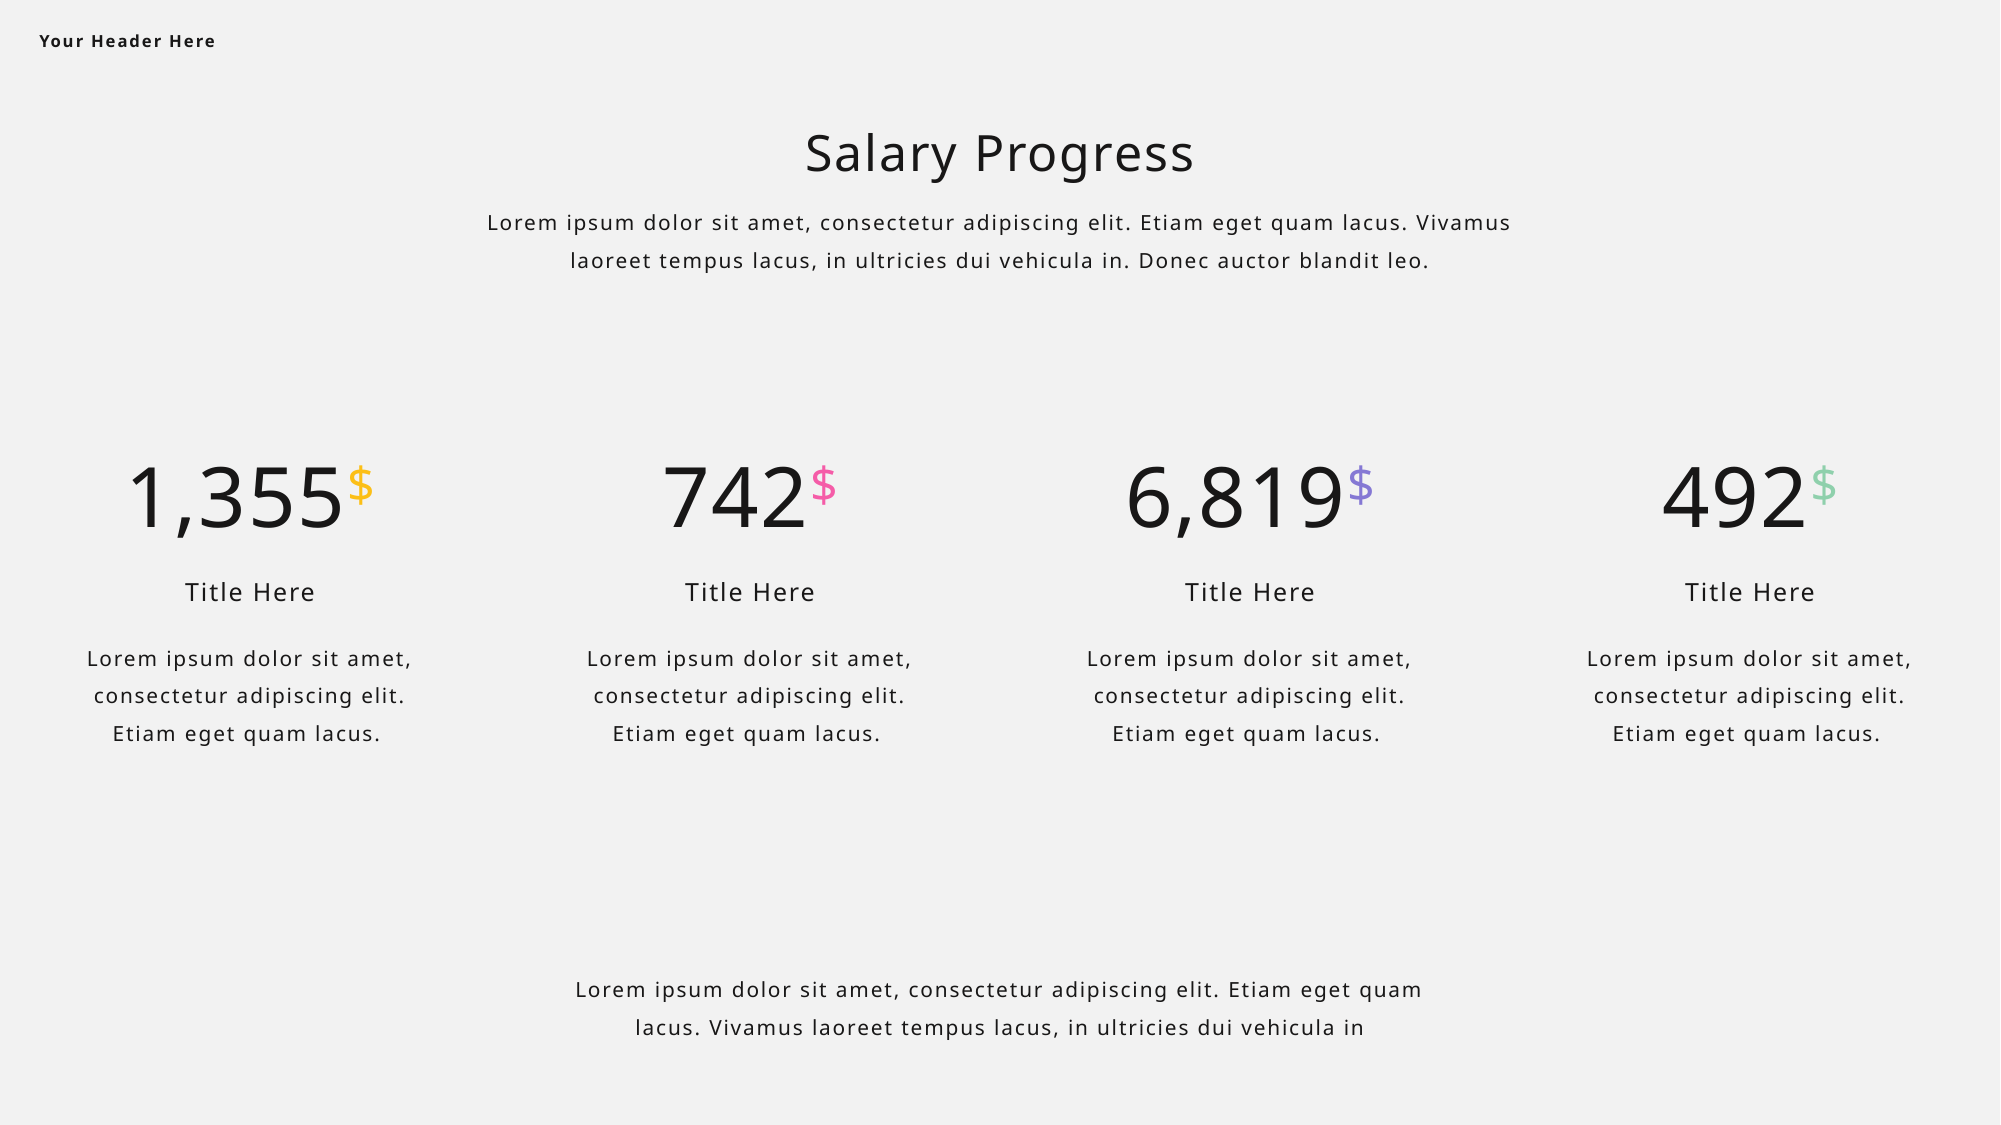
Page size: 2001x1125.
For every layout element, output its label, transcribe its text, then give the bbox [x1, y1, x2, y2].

text_box 742$ [647, 386, 853, 552]
text_box Title Here [70, 553, 430, 614]
text_box Title Here [1570, 553, 1930, 614]
text_box Lorem ipsum dolor sit amet, consectetur adipiscing elit. Etiam eget quam lacus. Vivamus laoreet tempus lacus, in ultricies dui vehicula in [555, 957, 1445, 1047]
text_box Lorem ipsum dolor sit amet, consectetur adipiscing elit. Etiam eget quam lacus. [1570, 625, 1930, 753]
text_box 1,355$ [110, 386, 390, 552]
text_box Lorem ipsum dolor sit amet, consectetur adipiscing elit. Etiam eget quam lacus. [1070, 625, 1430, 753]
text_box 6,819$ [1110, 386, 1390, 552]
text_box Your Header Here [24, 13, 231, 59]
text_box 492$ [1647, 386, 1853, 552]
text_box Title Here [570, 553, 930, 614]
text_box Lorem ipsum dolor sit amet, consectetur adipiscing elit. Etiam eget quam lacus. [70, 625, 430, 753]
text_box Lorem ipsum dolor sit amet, consectetur adipiscing elit. Etiam eget quam lacus. [570, 625, 930, 753]
text_box Title Here [1070, 553, 1430, 614]
text_box Salary Progress [790, 83, 1210, 189]
text_box Lorem ipsum dolor sit amet, consectetur adipiscing elit. Etiam eget quam lacus. Vivamus laoreet tempus lacus, in ultricies dui vehicula in. Donec auctor blandit leo. [467, 189, 1533, 280]
